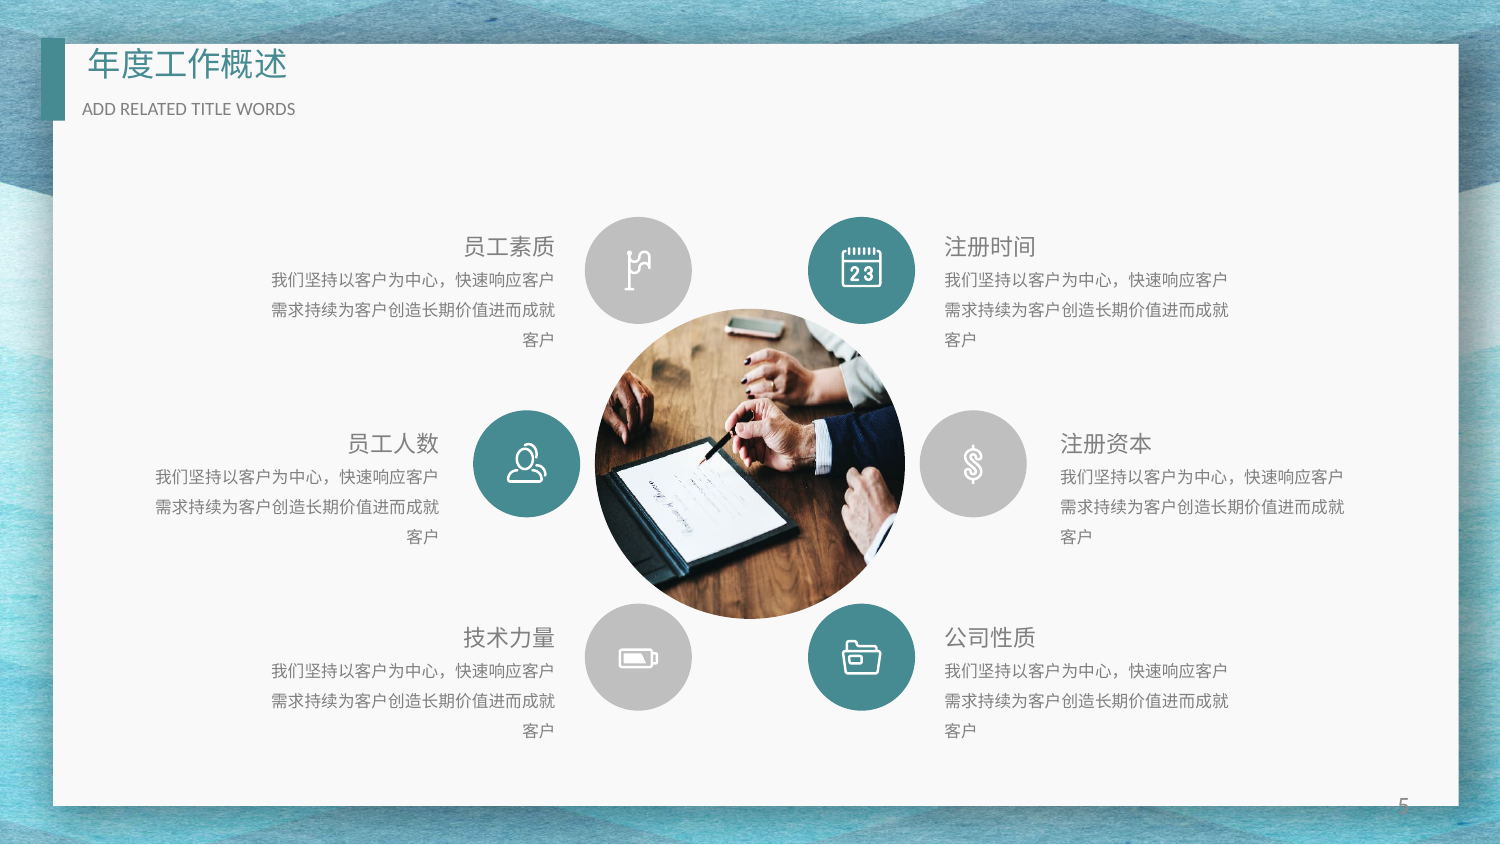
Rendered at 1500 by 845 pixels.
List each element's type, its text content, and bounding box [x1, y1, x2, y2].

text_box [592, 306, 908, 621]
text_box 公司性质 我们坚持以客户为中心，快速响应客户需求持续为客户创造长期价值进而成就客户 [933, 604, 1248, 747]
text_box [919, 410, 1027, 518]
text_box 年度工作概述 [76, 38, 378, 90]
text_box 员工人数 我们坚持以客户为中心，快速响应客户需求持续为客户创造长期价值进而成就客户 [136, 410, 451, 553]
text_box 注册资本 我们坚持以客户为中心，快速响应客户需求持续为客户创造长期价值进而成就客户 [1048, 410, 1364, 553]
slide_number 5 [1074, 782, 1425, 828]
text_box 员工素质 我们坚持以客户为中心，快速响应客户需求持续为客户创造长期价值进而成就客户 [252, 213, 567, 356]
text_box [472, 410, 581, 518]
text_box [584, 216, 693, 325]
text_box ADD RELATED TITLE WORDS [70, 91, 406, 125]
text_box 注册时间 我们坚持以客户为中心，快速响应客户需求持续为客户创造长期价值进而成就客户 [933, 213, 1248, 356]
text_box 技术力量 我们坚持以客户为中心，快速响应客户需求持续为客户创造长期价值进而成就客户 [252, 604, 567, 747]
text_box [807, 216, 916, 325]
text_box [584, 603, 693, 711]
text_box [807, 603, 916, 711]
picture [0, 0, 1500, 844]
